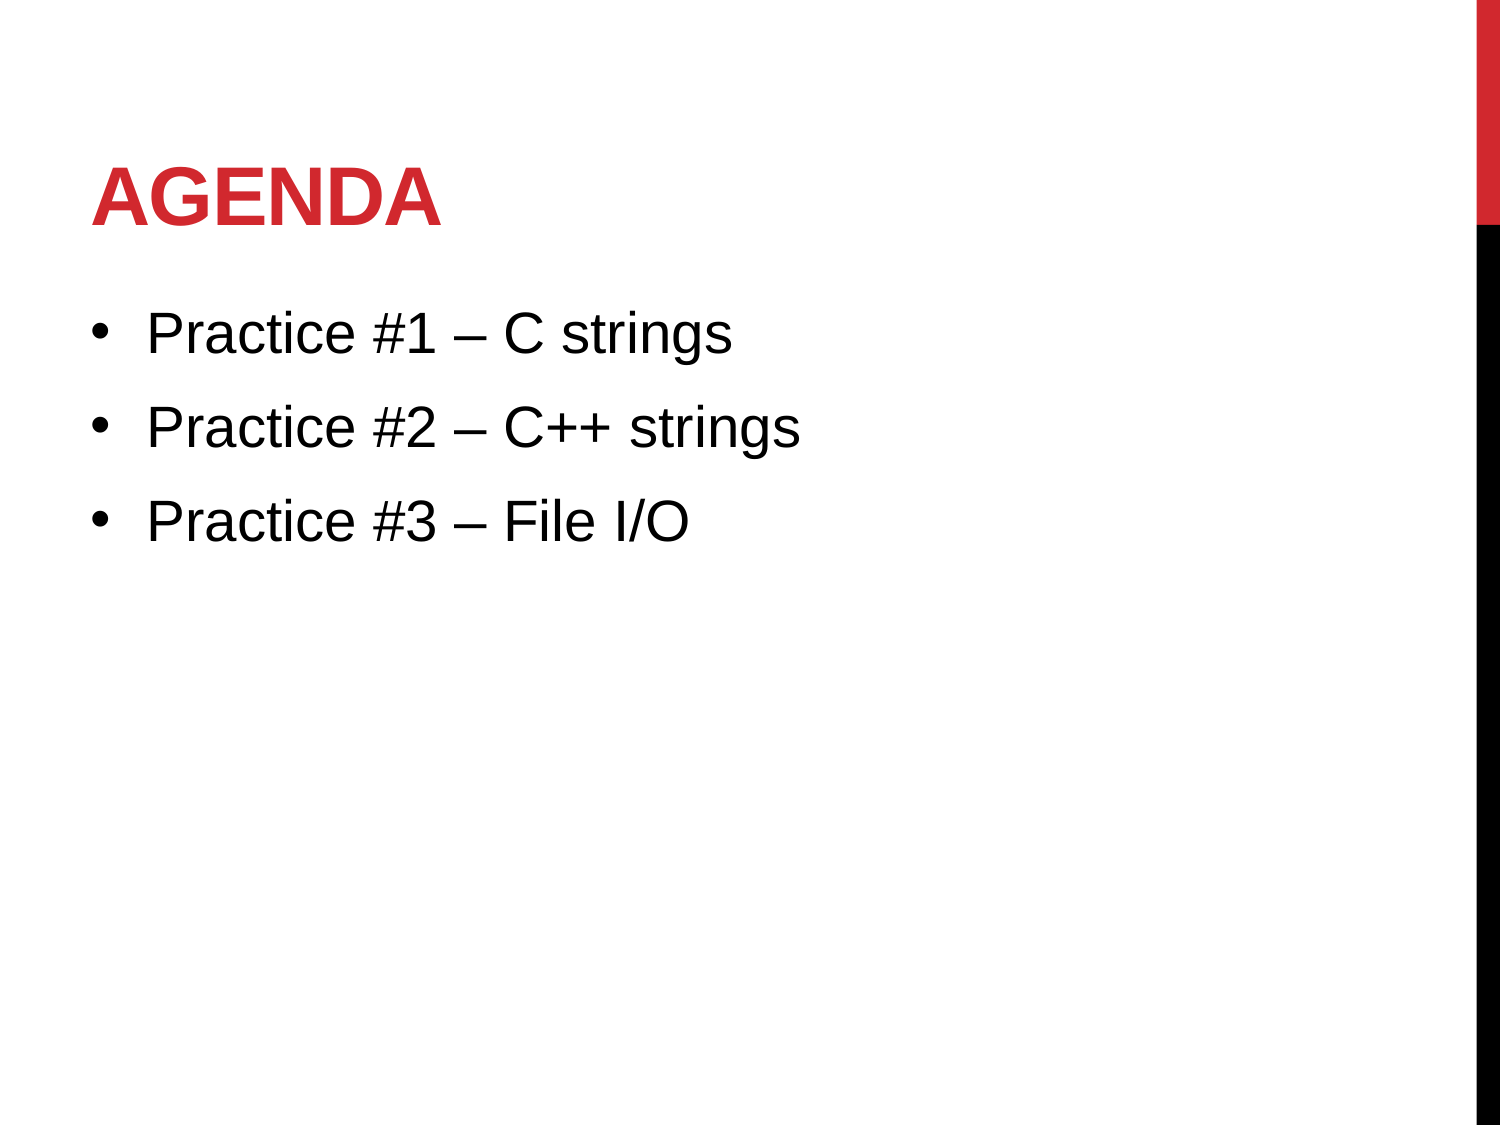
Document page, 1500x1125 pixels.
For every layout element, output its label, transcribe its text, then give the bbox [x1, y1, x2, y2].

list Practice #1 – C strings Practice #2 – C++ strings Practice #3 – File I/O [75, 287, 1325, 1005]
title Agenda [75, 25, 1025, 250]
